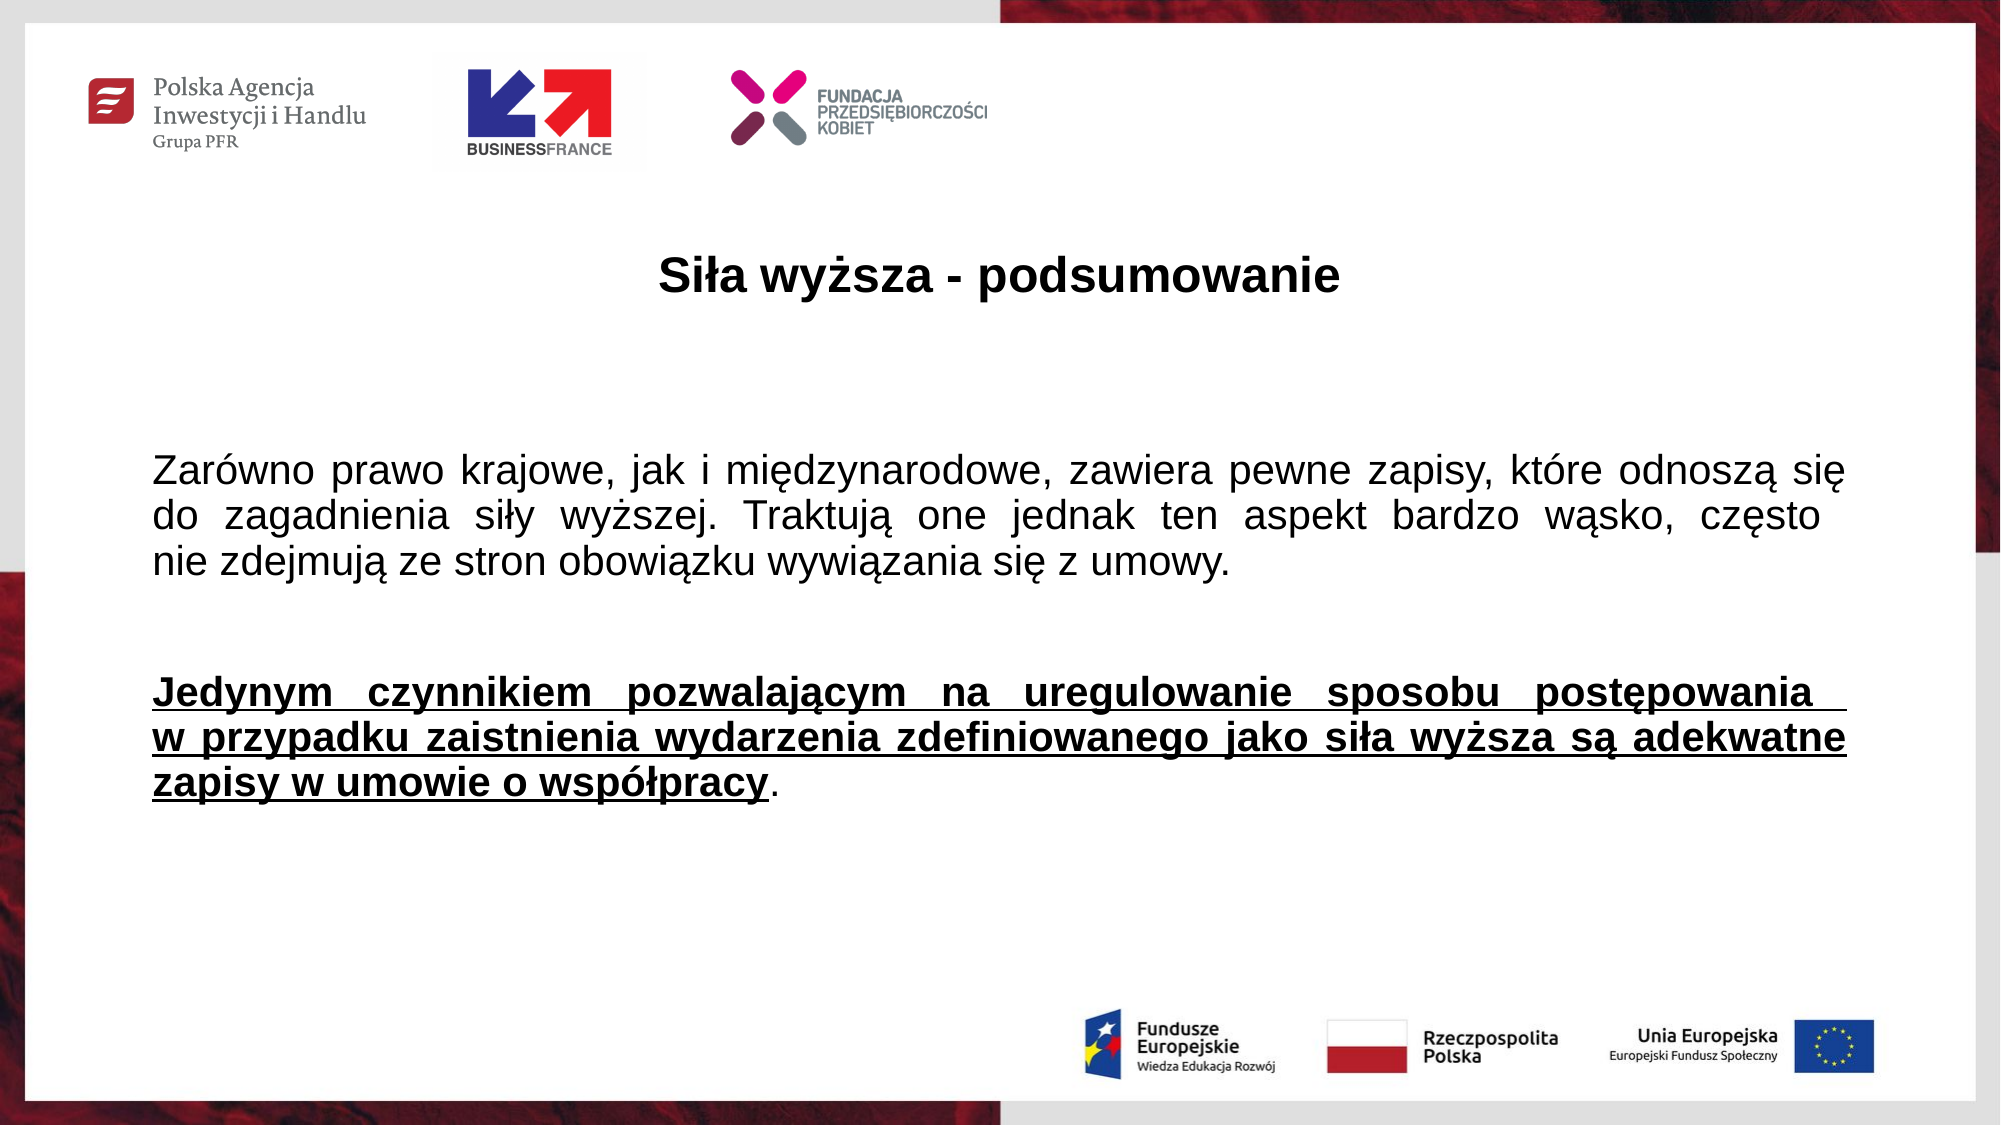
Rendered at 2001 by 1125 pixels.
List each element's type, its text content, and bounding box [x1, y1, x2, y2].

list Zarówno prawo krajowe, jak i międzynarodowe, zawiera pewne zapisy, które odnoszą się do zagadnienia siły wyższej. Traktują one jednak ten aspekt bardzo wąsko, często nie zdejmują ze stron obowiązku wywiązania się z umowy. Jedynym czynnikiem pozwalającym na uregulowanie sposobu postępowania w przypadku zaistnienia wydarzenia zdefiniowanego jako siła wyższa są adekwatne zapisy w umowie o współpracy. [137, 441, 1863, 1125]
title Siła wyższa - podsumowanie [137, 167, 1863, 385]
picture [0, 0, 2001, 1125]
